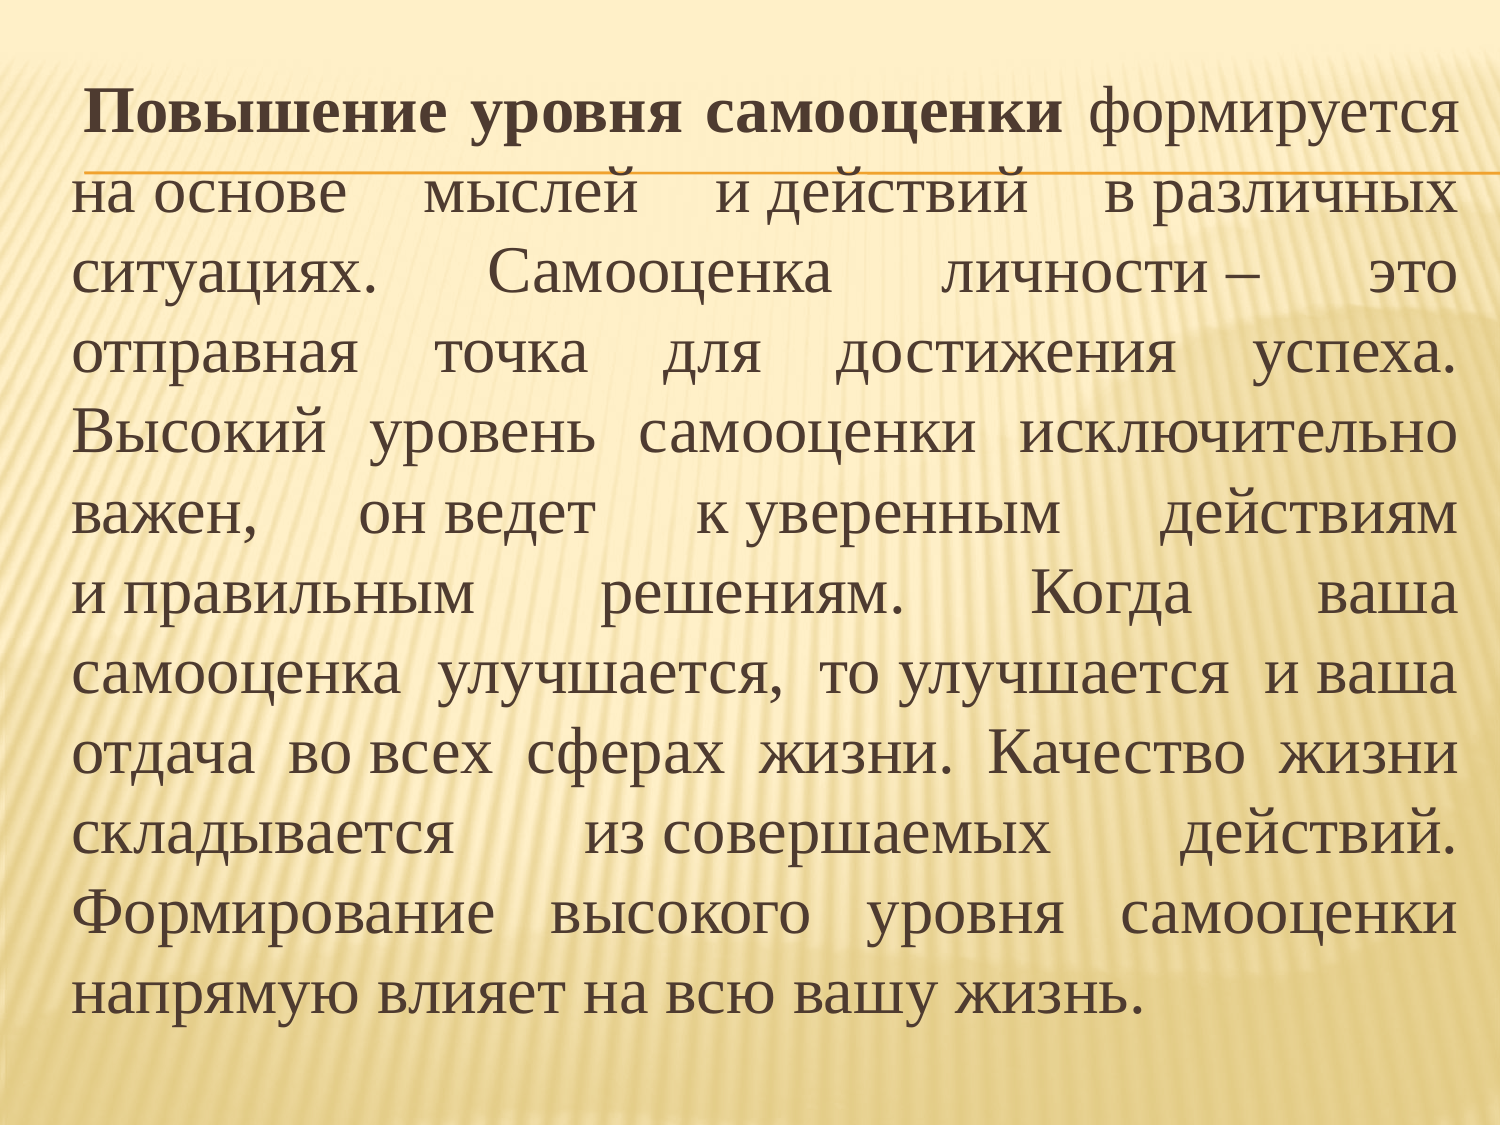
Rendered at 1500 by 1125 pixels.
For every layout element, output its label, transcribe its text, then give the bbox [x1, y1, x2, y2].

list Повышение уровня самооценки формируется на основе мыслей и действий в различных ситуациях. Самооценка личности – это отправная точка для достижения успеха. Высокий уровень самооценки исключительно важен, он ведет к уверенным действиям и правильным решениям. Когда ваша самооценка улучшается, то улучшается и ваша отдача во всех сферах жизни. Качество жизни складывается из совершаемых действий. Формирование высокого уровня самооценки напрямую влияет на всю вашу жизнь. [0, 58, 1475, 1102]
